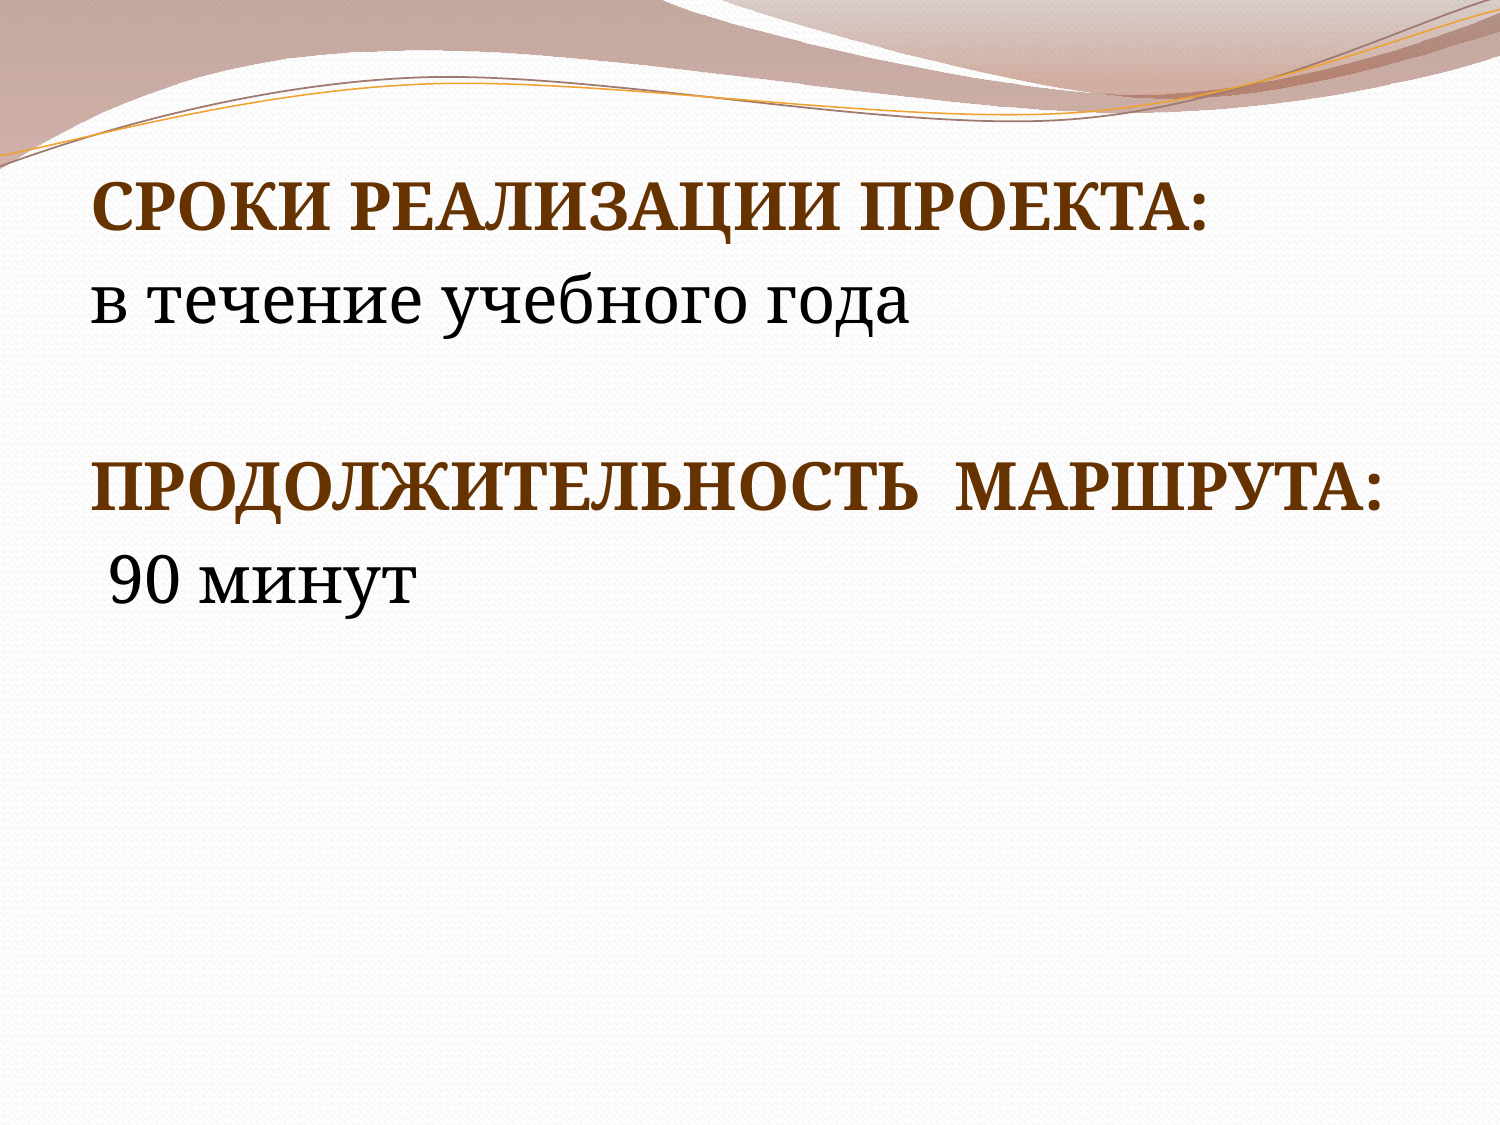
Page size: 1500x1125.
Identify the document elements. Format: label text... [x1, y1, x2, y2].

list СРОКИ РЕАЛИЗАЦИИ ПРОЕКТА: в течение учебного года ПРОДОЛЖИТЕЛЬНОСТЬ МАРШРУТА: 90 минут [74, 77, 1426, 1038]
